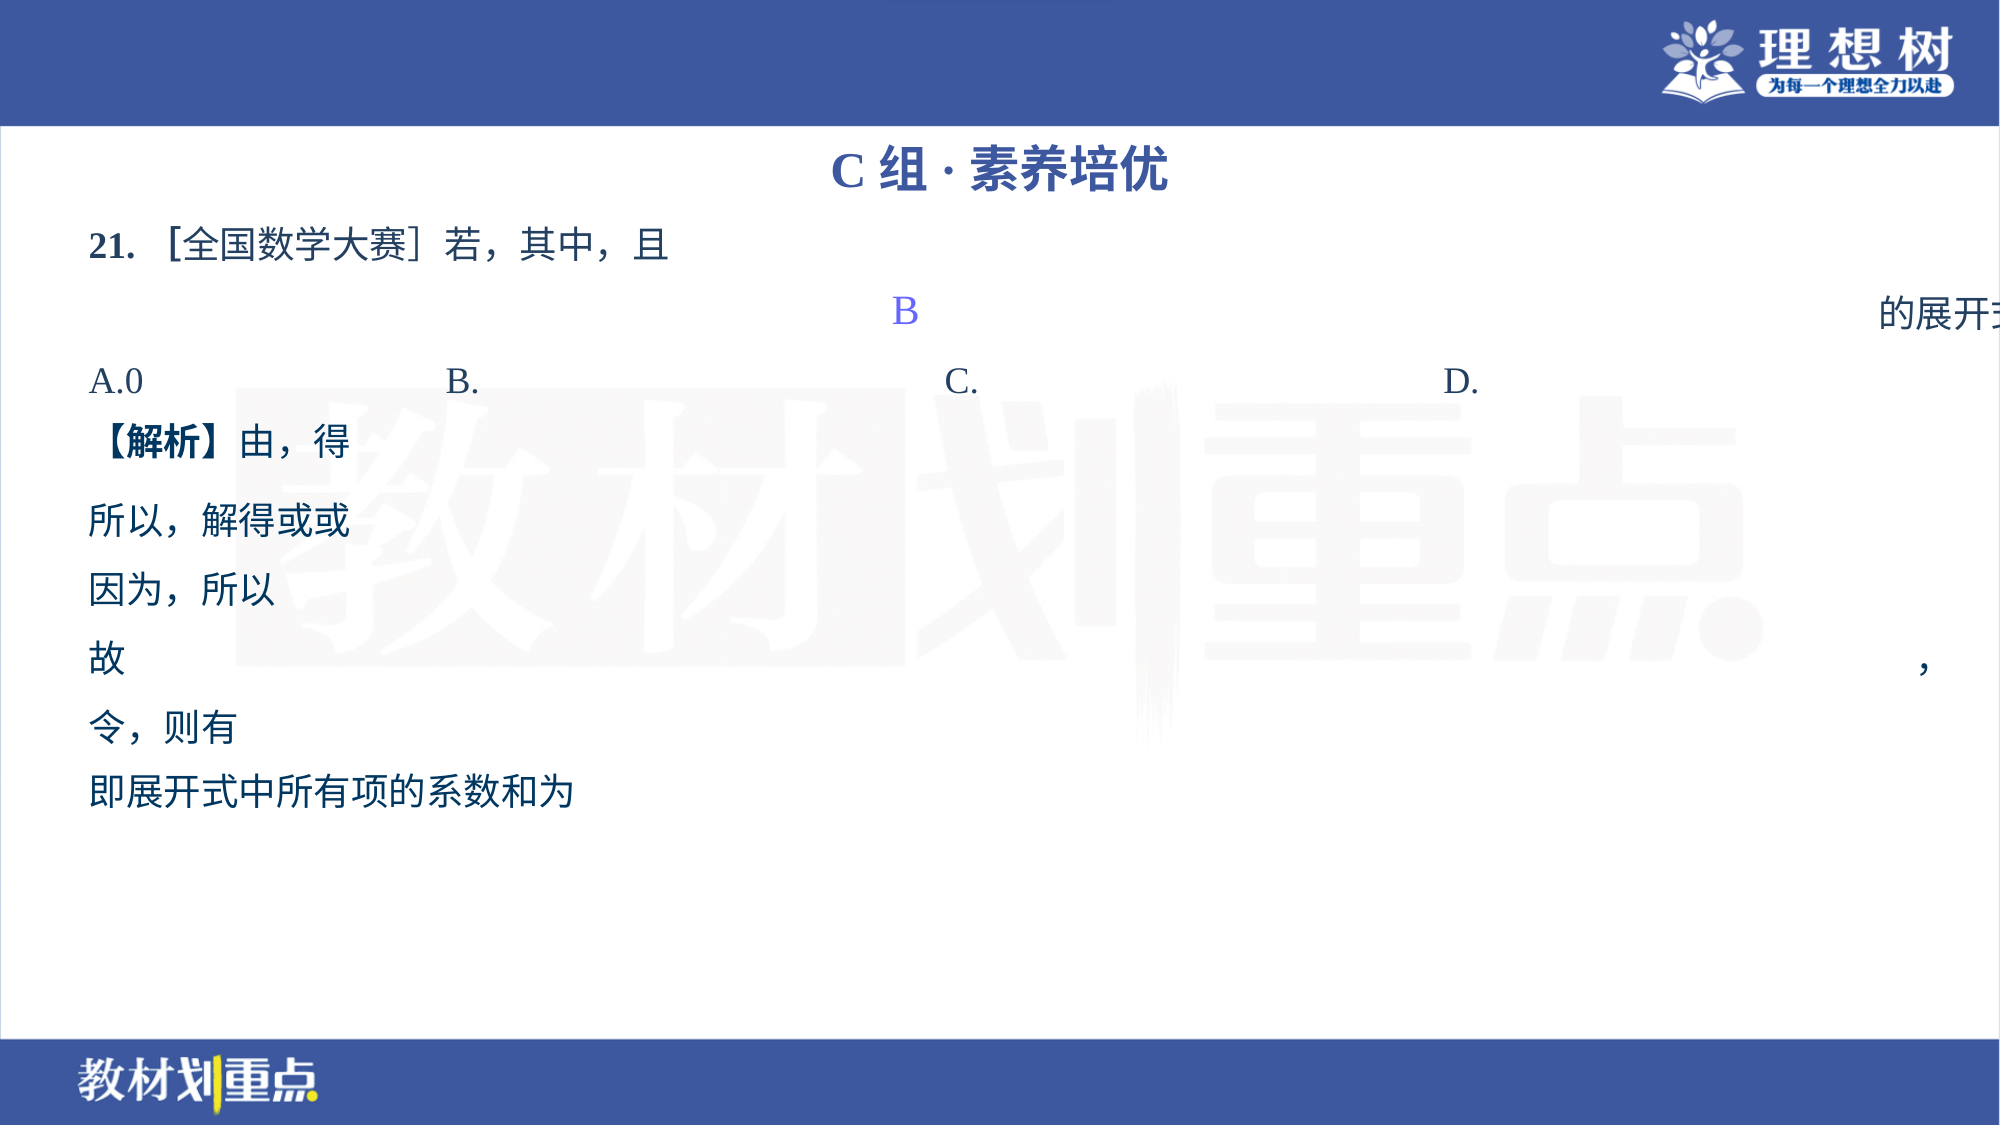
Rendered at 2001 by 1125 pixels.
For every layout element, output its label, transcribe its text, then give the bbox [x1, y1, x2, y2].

text_box B [876, 280, 935, 331]
picture [0, 0, 2000, 1125]
text_box C组·素养培优 [88, 135, 1911, 196]
